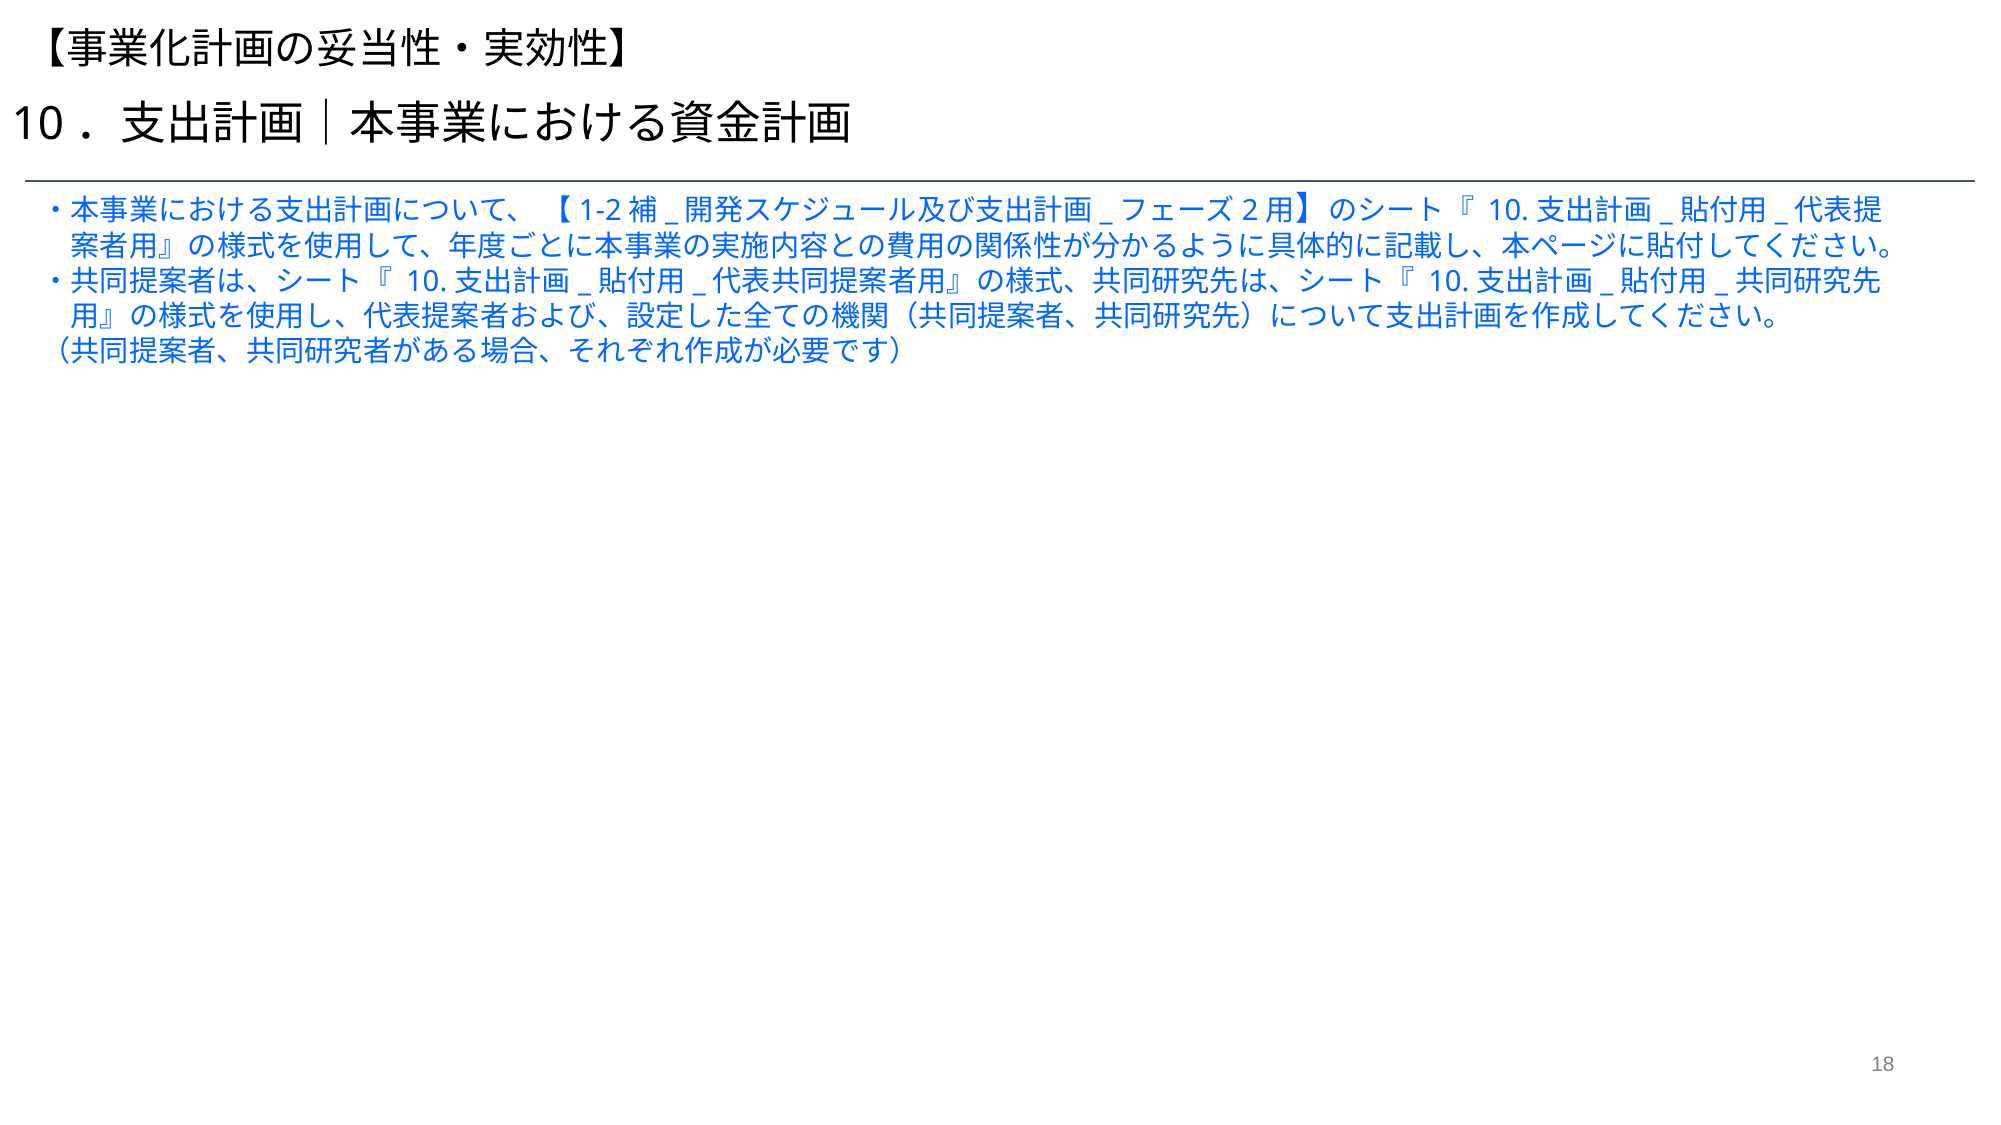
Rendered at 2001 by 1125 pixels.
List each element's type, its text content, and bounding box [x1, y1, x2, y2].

text_box 【事業化計画の妥当性・実効性】 [24, 28, 1818, 74]
text_box ・本事業における支出計画について、 【1-2補_開発スケジュール及び支出計画_フェーズ2用】のシート『 10.支出計画_貼付用_代表提案者用』の様式を使用して、年度ごとに本事業の実施内容との費用の関係性が分かるように具体的に記載し、本ページに貼付してください。 ・共同提案者は、シート『 10.支出計画_貼付用_代表共同提案者用』の様式、共同研究先は、シート『 10.支出計画_貼付用_共同研究先用』の様式を使用し、代表提案者および、設定した全ての機関（共同提案者、共同研究先）について支出計画を作成してください。 （共同提案者、共同研究者がある場合、それぞれ作成が必要です） [26, 182, 1922, 374]
text_box 10．支出計画｜本事業における資金計画 [11, 100, 853, 150]
